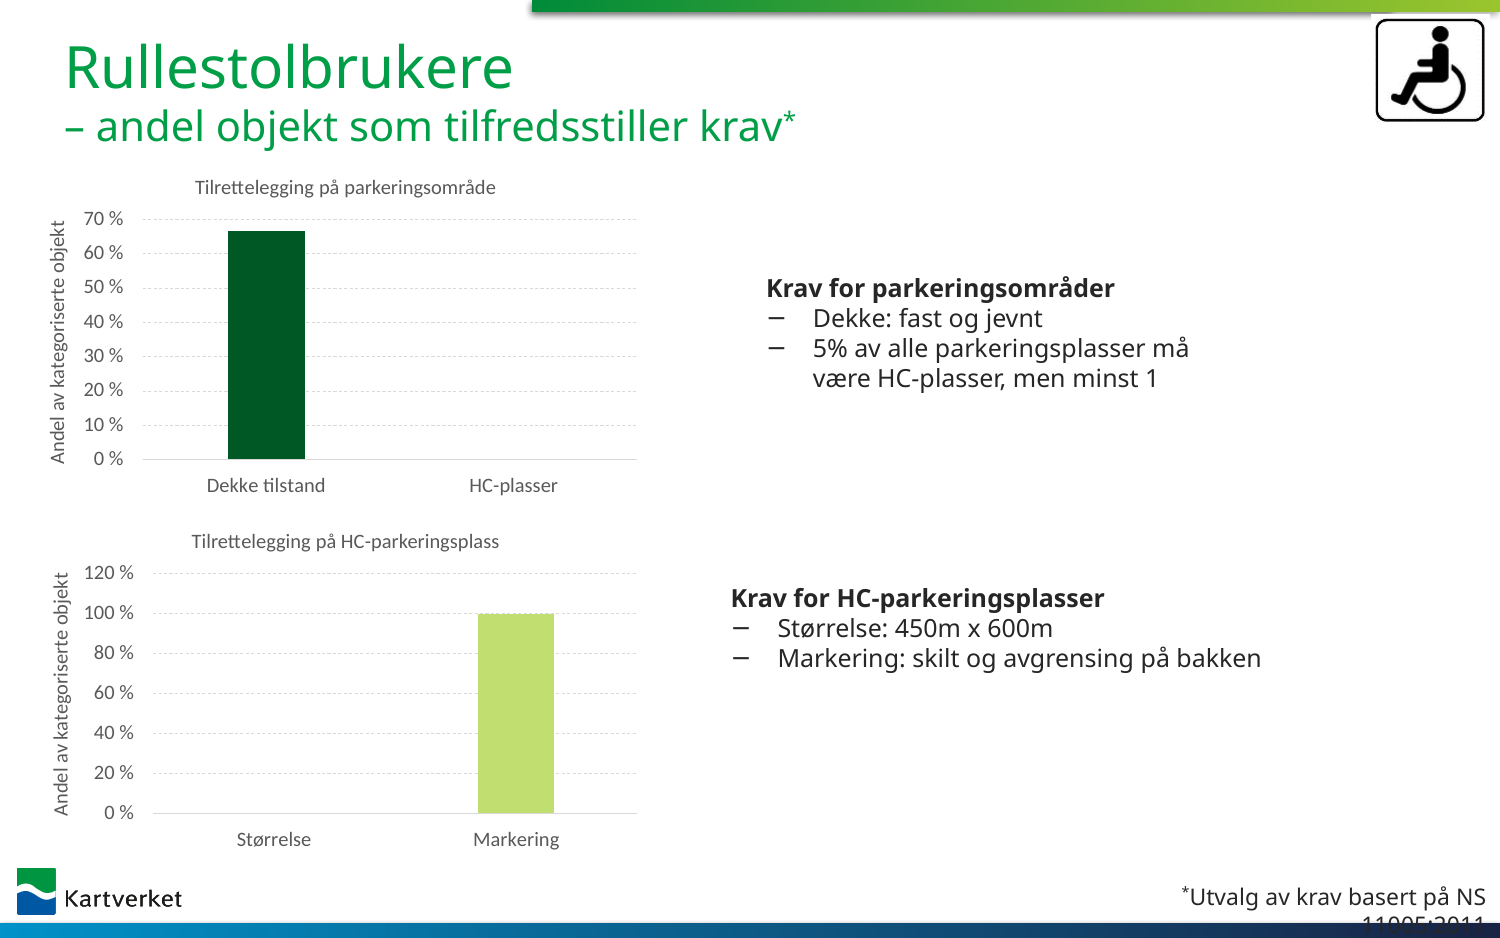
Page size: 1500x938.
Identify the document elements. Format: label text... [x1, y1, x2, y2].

picture [1371, 13, 1491, 127]
text_box *Utvalg av krav basert på NS 11005:2011 [1068, 873, 1500, 938]
text_box Krav for HC-parkeringsplasser Størrelse: 450m x 600m Markering: skilt og avgrensing på bakken [715, 574, 1278, 680]
text_box Rullestolbrukere – andel objekt som tilfredsstiller krav* [49, 23, 1431, 158]
picture [41, 520, 650, 859]
picture [41, 166, 650, 505]
text_box Krav for parkeringsområder Dekke: fast og jevnt 5% av alle parkeringsplasser må være HC-plasser, men minst 1 [751, 264, 1232, 400]
